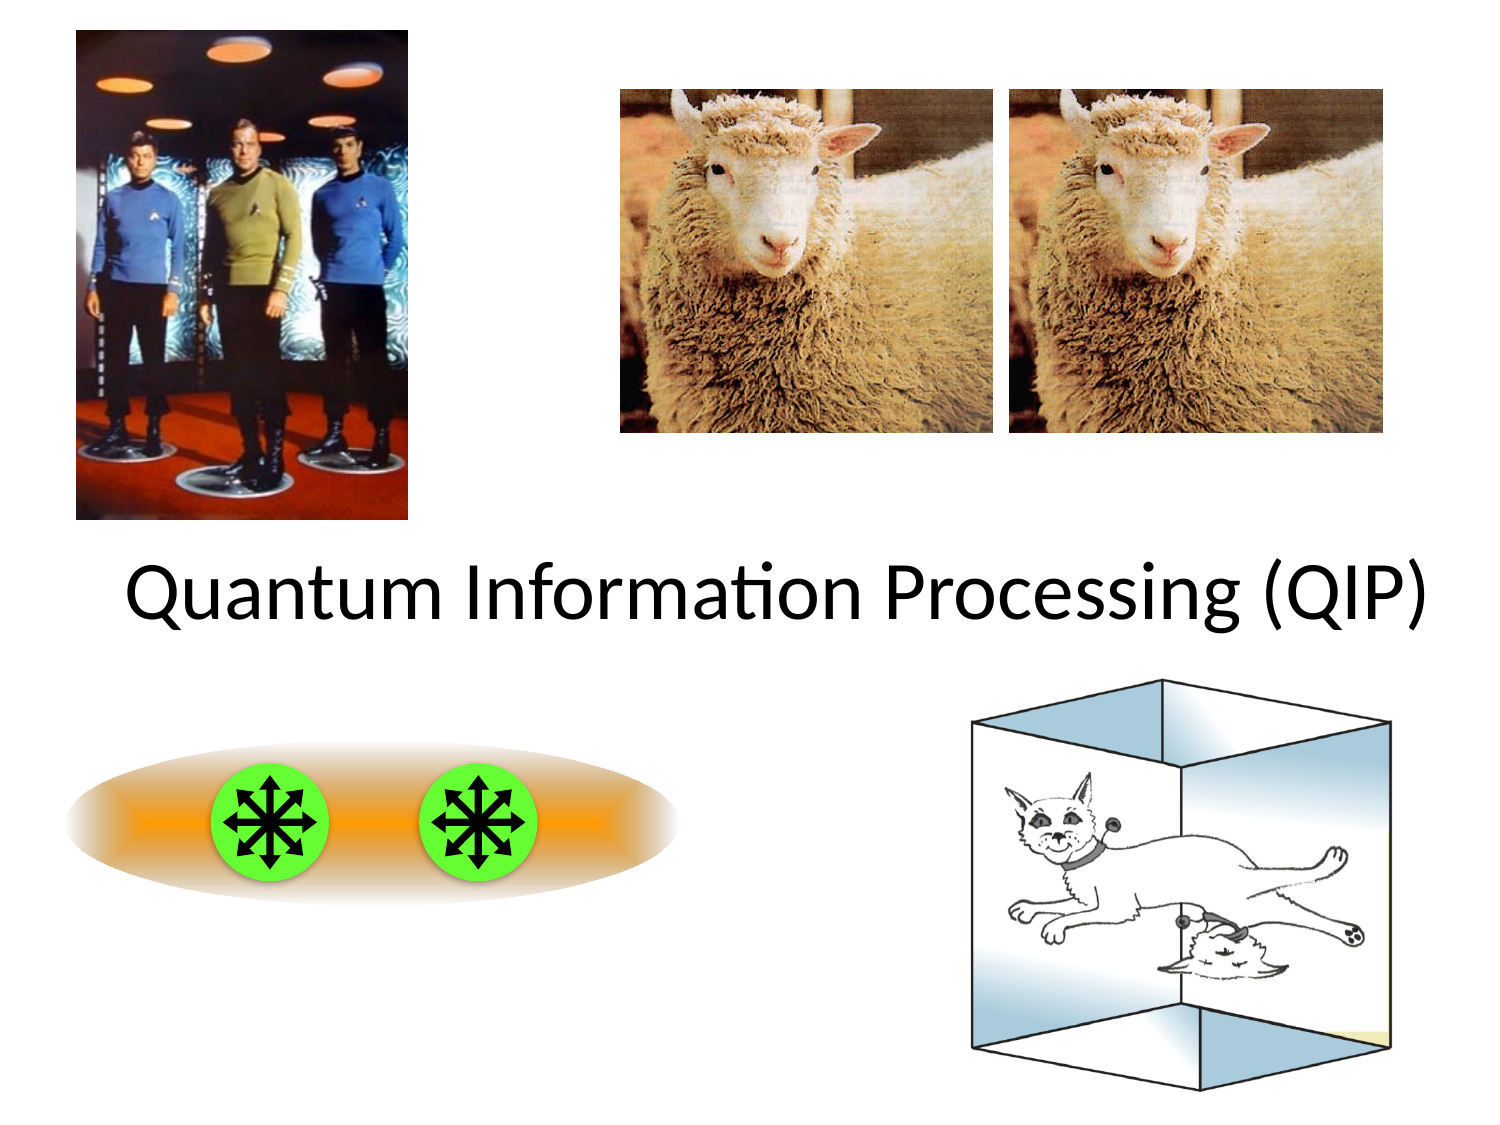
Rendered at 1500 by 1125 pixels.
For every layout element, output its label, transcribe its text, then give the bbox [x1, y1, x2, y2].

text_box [64, 739, 680, 906]
text_box Quantum Information Processing (QIP) [109, 529, 1447, 644]
picture [1009, 89, 1383, 433]
picture [950, 656, 1405, 1093]
picture [76, 30, 408, 520]
picture [619, 89, 993, 433]
